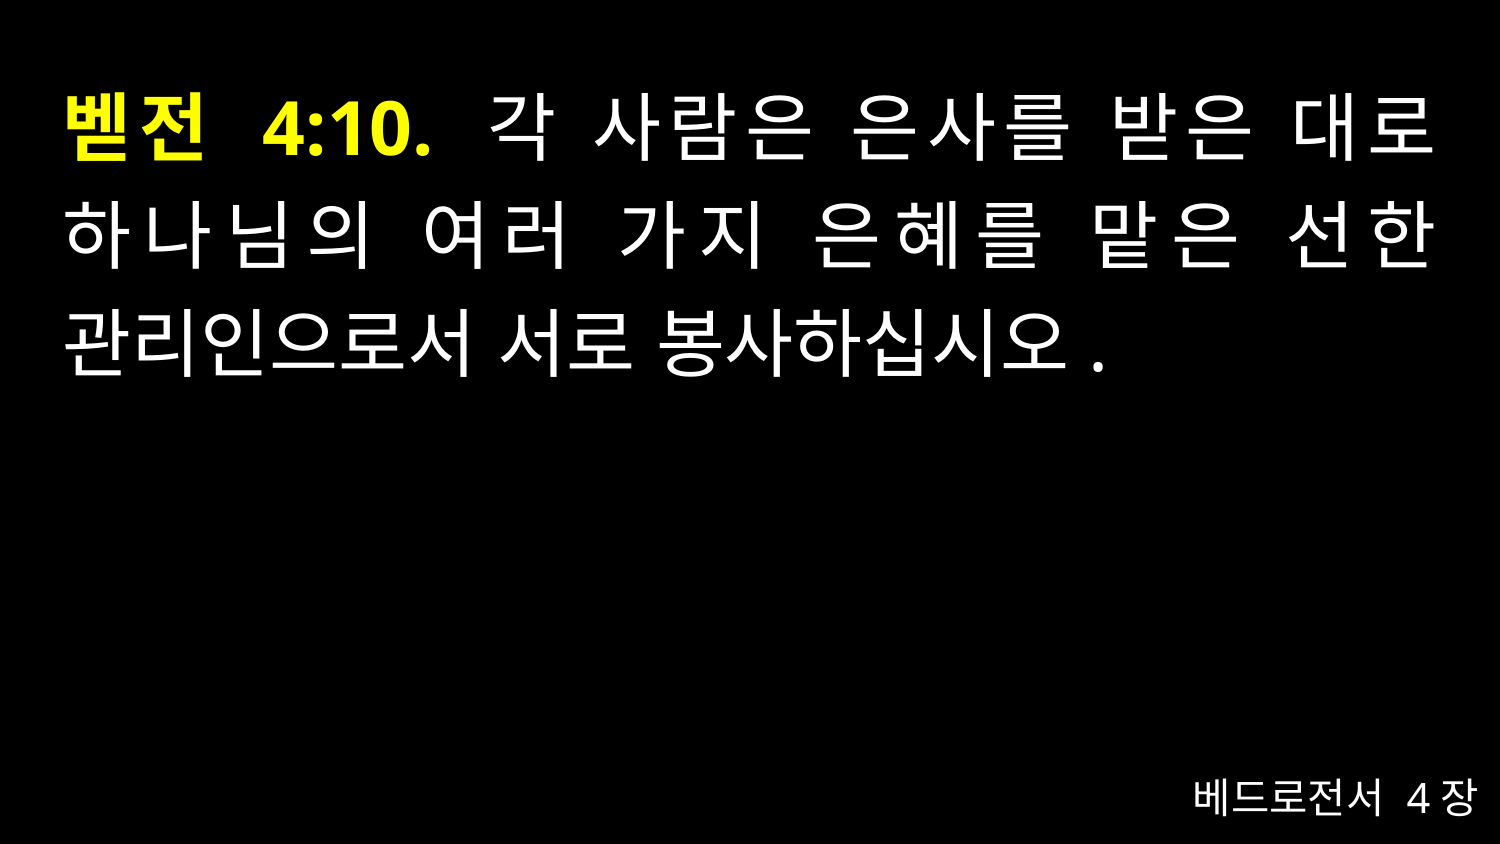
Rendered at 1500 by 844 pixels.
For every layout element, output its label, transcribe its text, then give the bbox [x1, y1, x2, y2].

subtitle 베드로전서 4장 [916, 770, 1500, 844]
title 벧전 4:10. 각 사람은 은사를 받은 대로 하나님의 여러 가지 은혜를 맡은 선한 관리인으로서 서로 봉사하십시오. [0, 0, 1500, 844]
